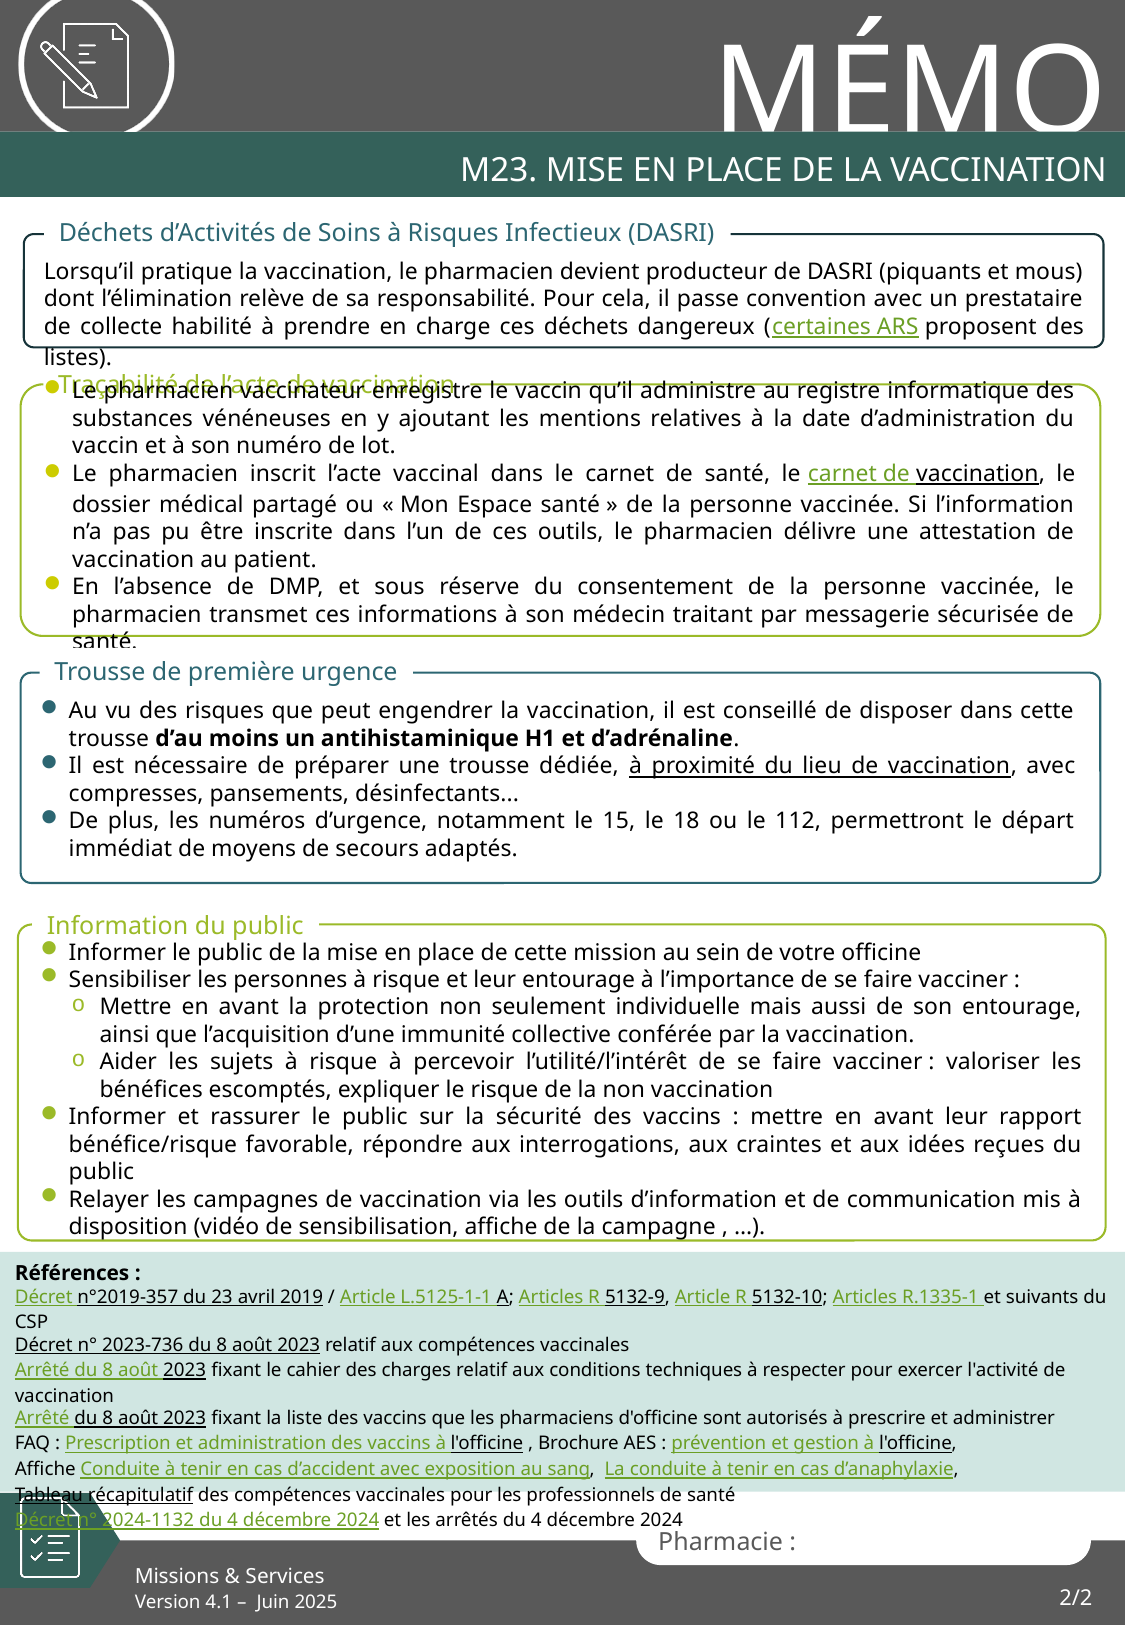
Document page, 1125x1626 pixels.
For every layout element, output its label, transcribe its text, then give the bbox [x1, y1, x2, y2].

picture [18, 0, 175, 132]
text_box Références : Décret n°2019-357 du 23 avril 2019 / Article L.5125-1-1 A; Articles R 5132-9, Article R 5132-10; Articles R.1335-1 et suivants du CSP Décret n° 2023-736 du 8 août 2023 relatif aux compétences vaccinales Arrêté du 8 août 2023 fixant le cahier des charges relatif aux conditions techniques à respecter pour exercer l'activité de vaccination Arrêté du 8 août 2023 fixant la liste des vaccins que les pharmaciens d'officine sont autorisés à prescrire et administrer FAQ : Prescription et administration des vaccins à l'officine , Brochure AES : prévention et gestion à l'officine, Affiche Conduite à tenir en cas d’accident avec exposition au sang, La conduite à tenir en cas d’anaphylaxie, Tableau récapitulatif des compétences vaccinales pour les professionnels de santé Décret n° 2024-1132 du 4 décembre 2024 et les arrêtés du 4 décembre 2024 [0, 1251, 1125, 1492]
picture [20, 1497, 80, 1578]
text_box Le pharmacien vaccinateur enregistre le vaccin qu’il administre au registre informatique des substances vénéneuses en y ajoutant les mentions relatives à la date d’administration du vaccin et à son numéro de lot. Le pharmacien inscrit l’acte vaccinal dans le carnet de santé, le carnet de vaccination, le dossier médical partagé ou « Mon Espace santé » de la personne vaccinée. Si l’information n’a pas pu être inscrite dans l’un de ces outils, le pharmacien délivre une attestation de vaccination au patient. En l’absence de DMP, et sous réserve du consentement de la personne vaccinée, le pharmacien transmet ces informations à son médecin traitant par messagerie sécurisée de santé. [29, 378, 1091, 662]
text_box [19, 387, 29, 633]
text_box [319, 923, 1107, 1241]
text_box [19, 671, 1102, 885]
text_box Lorsqu’il pratique la vaccination, le pharmacien devient producteur de DASRI (piquants et mous) dont l’élimination relève de sa responsabilité. Pour cela, il passe convention avec un prestataire de collecte habilité à prendre en charge ces déchets dangereux (certaines ARS proposent des listes). [29, 248, 1099, 378]
text_box [731, 233, 1105, 347]
text_box Trousse de première urgence [39, 647, 413, 693]
text_box Déchets d’Activités de Soins à Risques Infectieux (DASRI) [44, 208, 731, 248]
text_box [22, 233, 44, 348]
text_box 2/2 [1030, 1570, 1122, 1623]
text_box [1091, 387, 1102, 633]
text_box Informer le public de la mise en place de cette mission au sein de votre officine Sensibiliser les personnes à risque et leur entourage à l’importance de se faire vacciner : Mettre en avant la protection non seulement individuelle mais aussi de son entourage, ainsi que l’acquisition d’une immunité collective conférée par la vaccination. Aider les sujets à risque à percevoir l’utilité/l’intérêt de se faire vacciner : valoriser les bénéfices escomptés, expliquer le risque de la non vaccination Informer et rassurer le public sur la sécurité des vaccins : mettre en avant leur rapport bénéfice/risque favorable, répondre aux interrogations, aux craintes et aux idées reçues du public Relayer les campagnes de vaccination via les outils d’information et de communication mis à disposition (vidéo de sensibilisation, affiche de la campagne , …). [25, 929, 1098, 1247]
title M23. MISE EN PLACE DE LA VACCINATION [33, 145, 1123, 197]
text_box [16, 923, 32, 1240]
text_box Information du public [32, 902, 319, 929]
